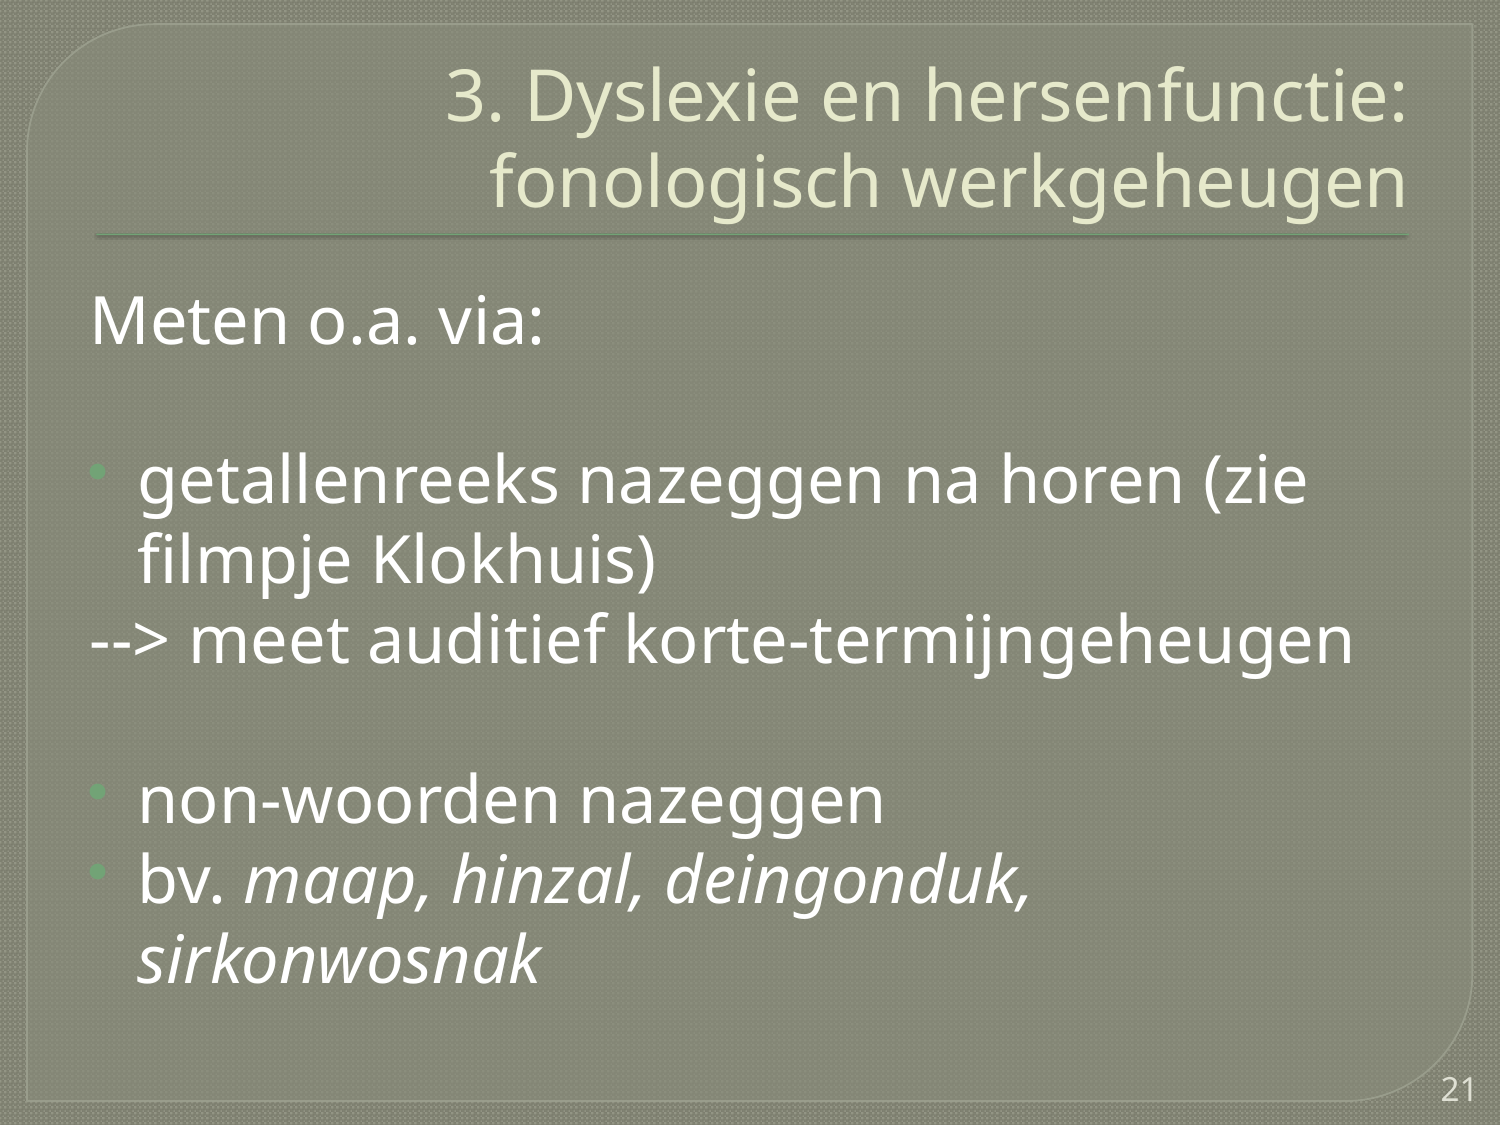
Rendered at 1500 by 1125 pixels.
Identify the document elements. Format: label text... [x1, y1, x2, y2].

title 3. Dyslexie en hersenfunctie: fonologisch werkgeheugen [75, 41, 1425, 230]
list Meten o.a. via: getallenreeks nazeggen na horen (zie filmpje Klokhuis) --> meet auditief korte-termijngeheugen non-woorden nazeggen bv. maap, hinzal, deingonduk, sirkonwosnak [75, 270, 1425, 1013]
slide_number 21 [1417, 1068, 1494, 1114]
